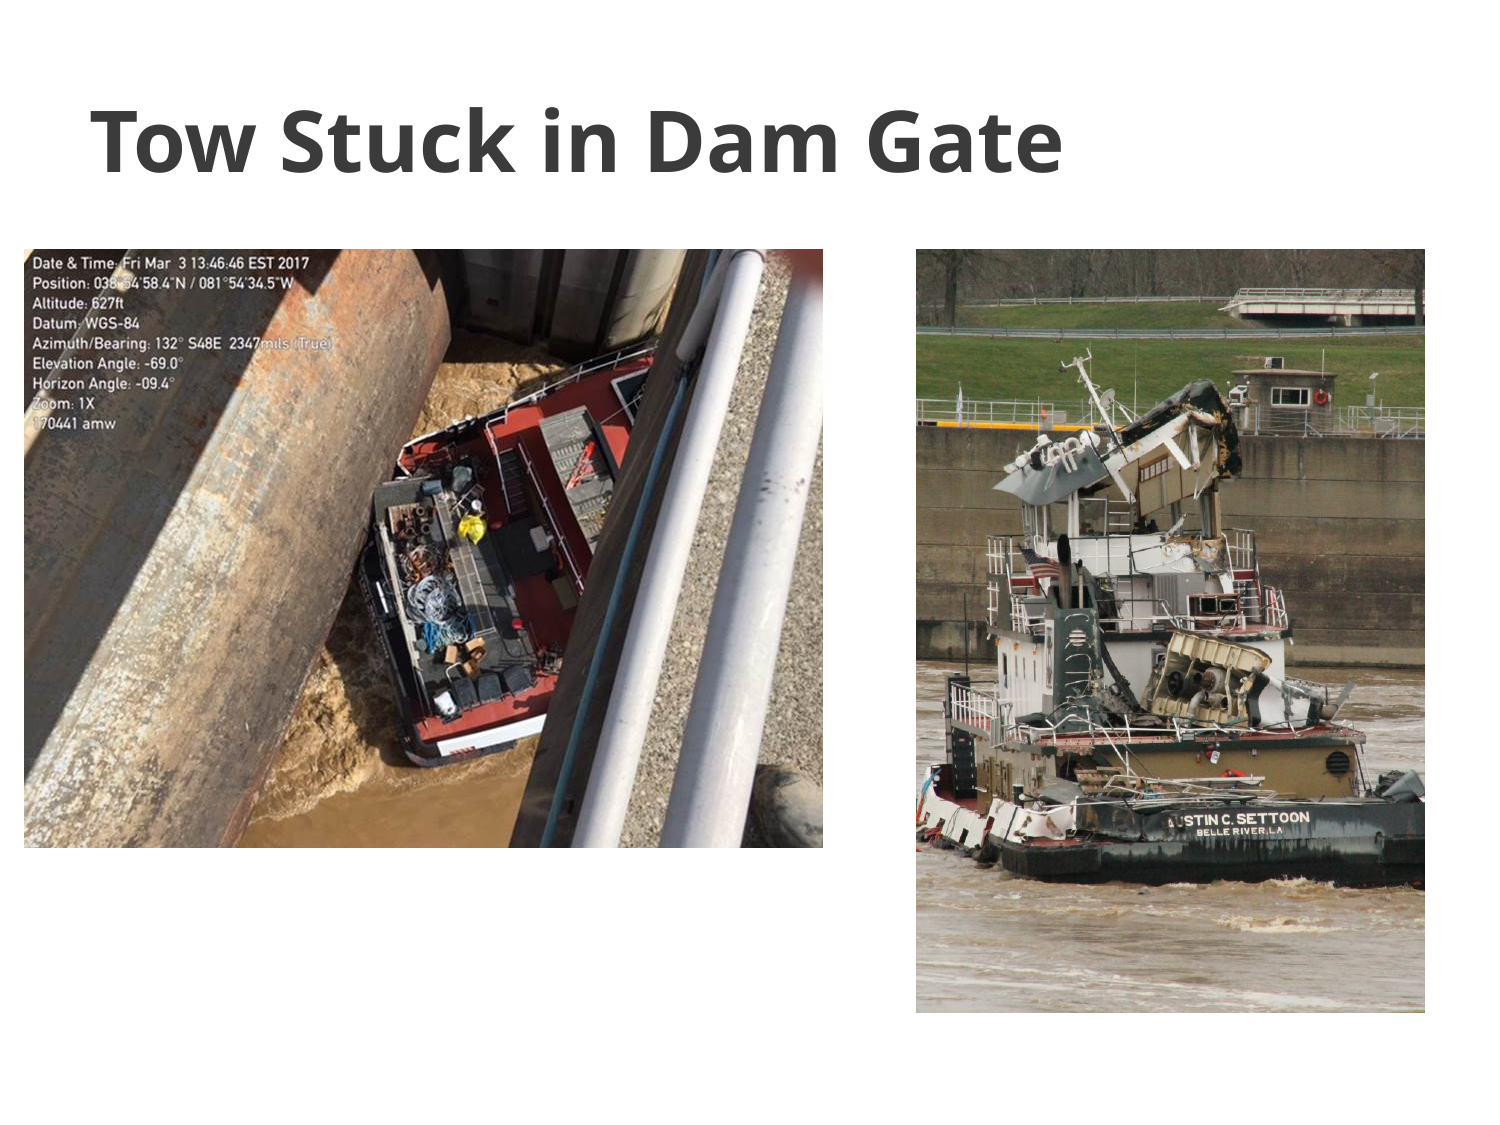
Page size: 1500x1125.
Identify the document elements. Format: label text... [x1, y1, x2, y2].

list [24, 249, 823, 849]
picture [916, 249, 1426, 1013]
title Tow Stuck in Dam Gate [75, 45, 1425, 233]
